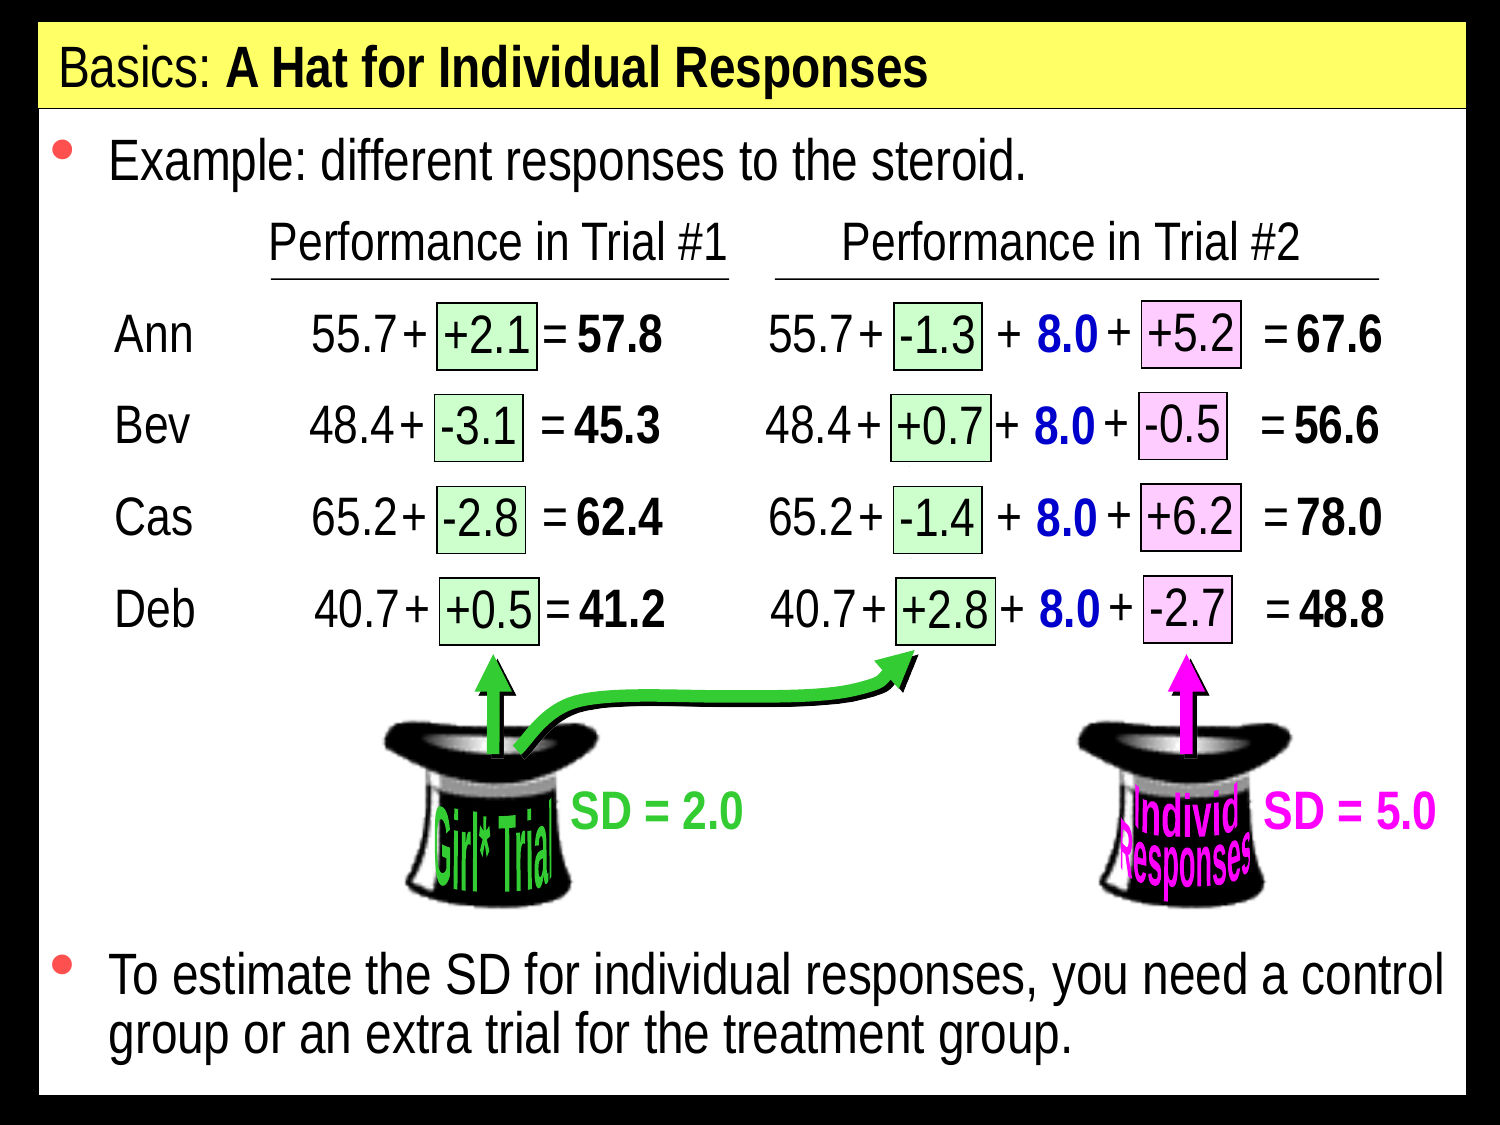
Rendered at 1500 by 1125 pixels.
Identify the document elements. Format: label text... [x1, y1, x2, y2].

title Basics: A Hat for Individual Responses [37, 20, 1468, 109]
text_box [108, 374, 1440, 466]
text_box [1051, 299, 1442, 377]
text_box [514, 301, 1030, 373]
list Example: different responses to the steroid. [37, 109, 1468, 933]
list Example: different responses to the steroid. [37, 1048, 1468, 1097]
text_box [108, 208, 746, 370]
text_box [108, 558, 1445, 930]
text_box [358, 301, 513, 373]
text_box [1031, 299, 1050, 371]
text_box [761, 208, 1380, 300]
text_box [108, 466, 1442, 557]
text_box To estimate the SD for individual responses, you need a control group or an extra trial for the treatment group. [37, 933, 1475, 1048]
